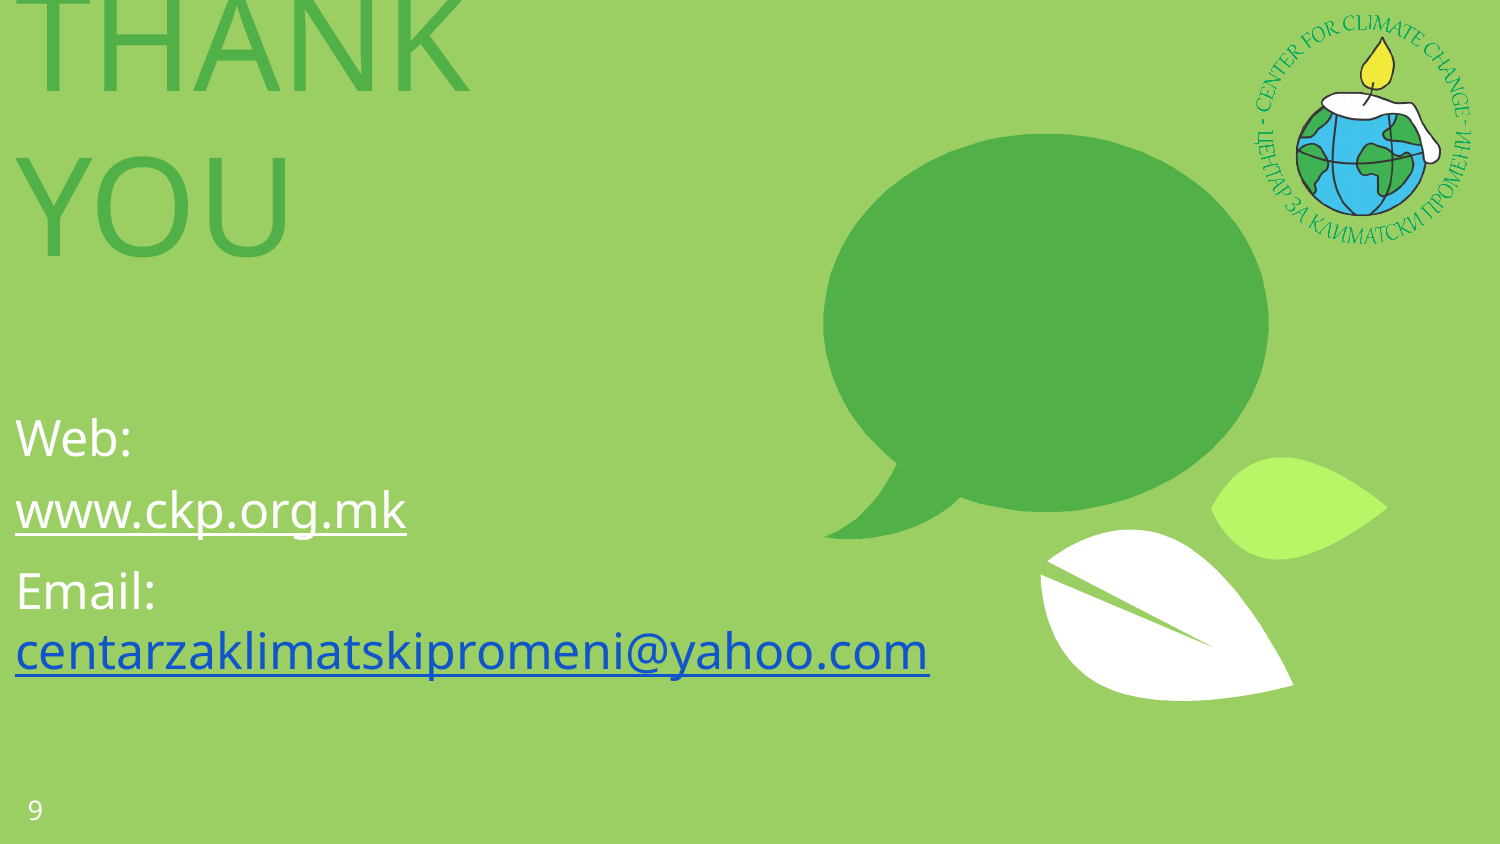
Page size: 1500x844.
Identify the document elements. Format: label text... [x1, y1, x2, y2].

title THANK YOU [0, 156, 771, 299]
text_box [1211, 457, 1388, 560]
text_box [823, 133, 1269, 539]
slide_number 9 [12, 779, 103, 844]
subtitle Web: www.ckp.org.mk Email: centarzaklimatskipromeni@yahoo.com [0, 391, 979, 776]
text_box [1040, 529, 1294, 701]
picture [1251, 15, 1471, 244]
